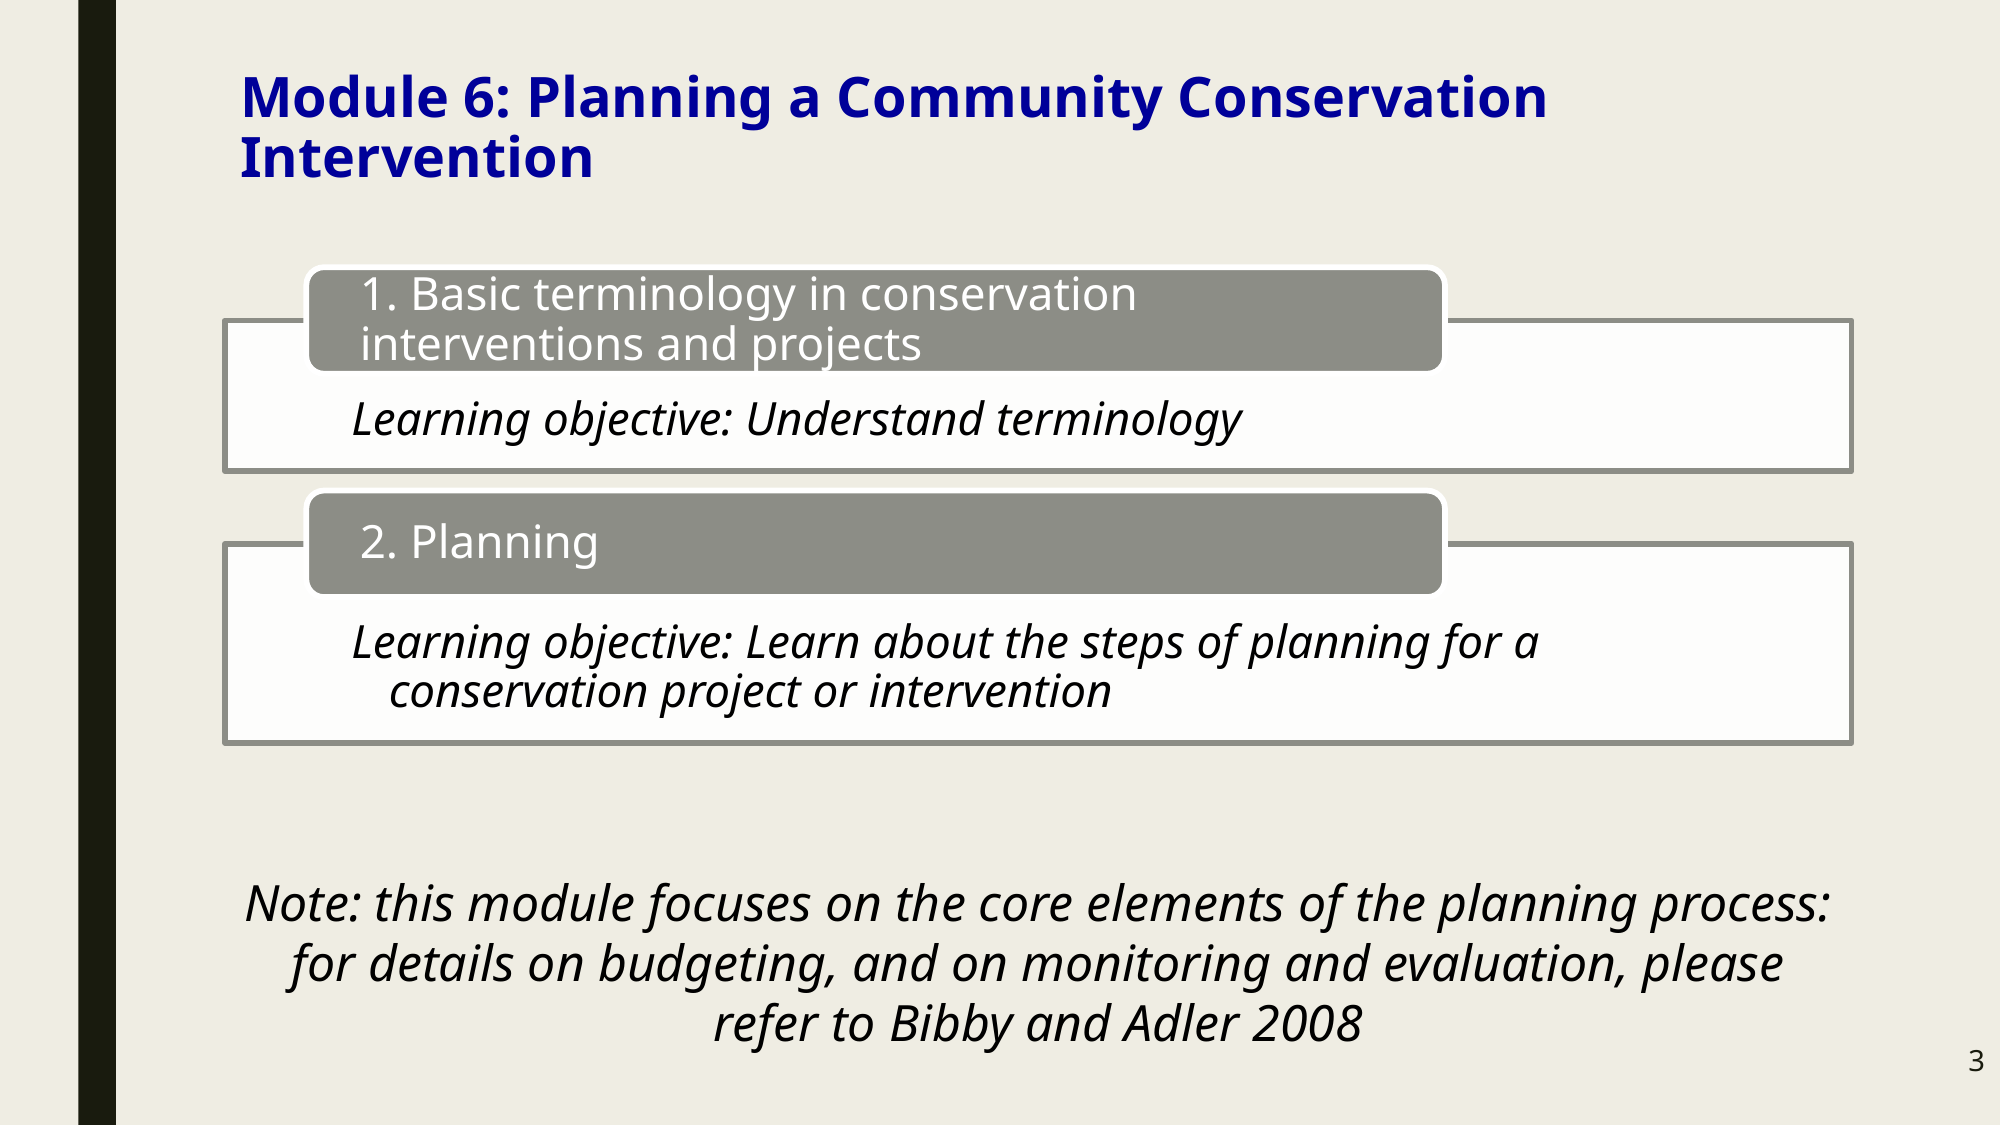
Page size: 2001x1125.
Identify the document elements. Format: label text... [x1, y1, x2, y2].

title Module 6: Planning a Community Conservation Intervention [225, 62, 1800, 198]
slide_number 3 [1851, 999, 2000, 1125]
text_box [224, 262, 1852, 747]
text_box Note: this module focuses on the core elements of the planning process: for details on budgeting, and on monitoring and evaluation, please refer to Bibby and Adler 2008 [224, 863, 1852, 1059]
